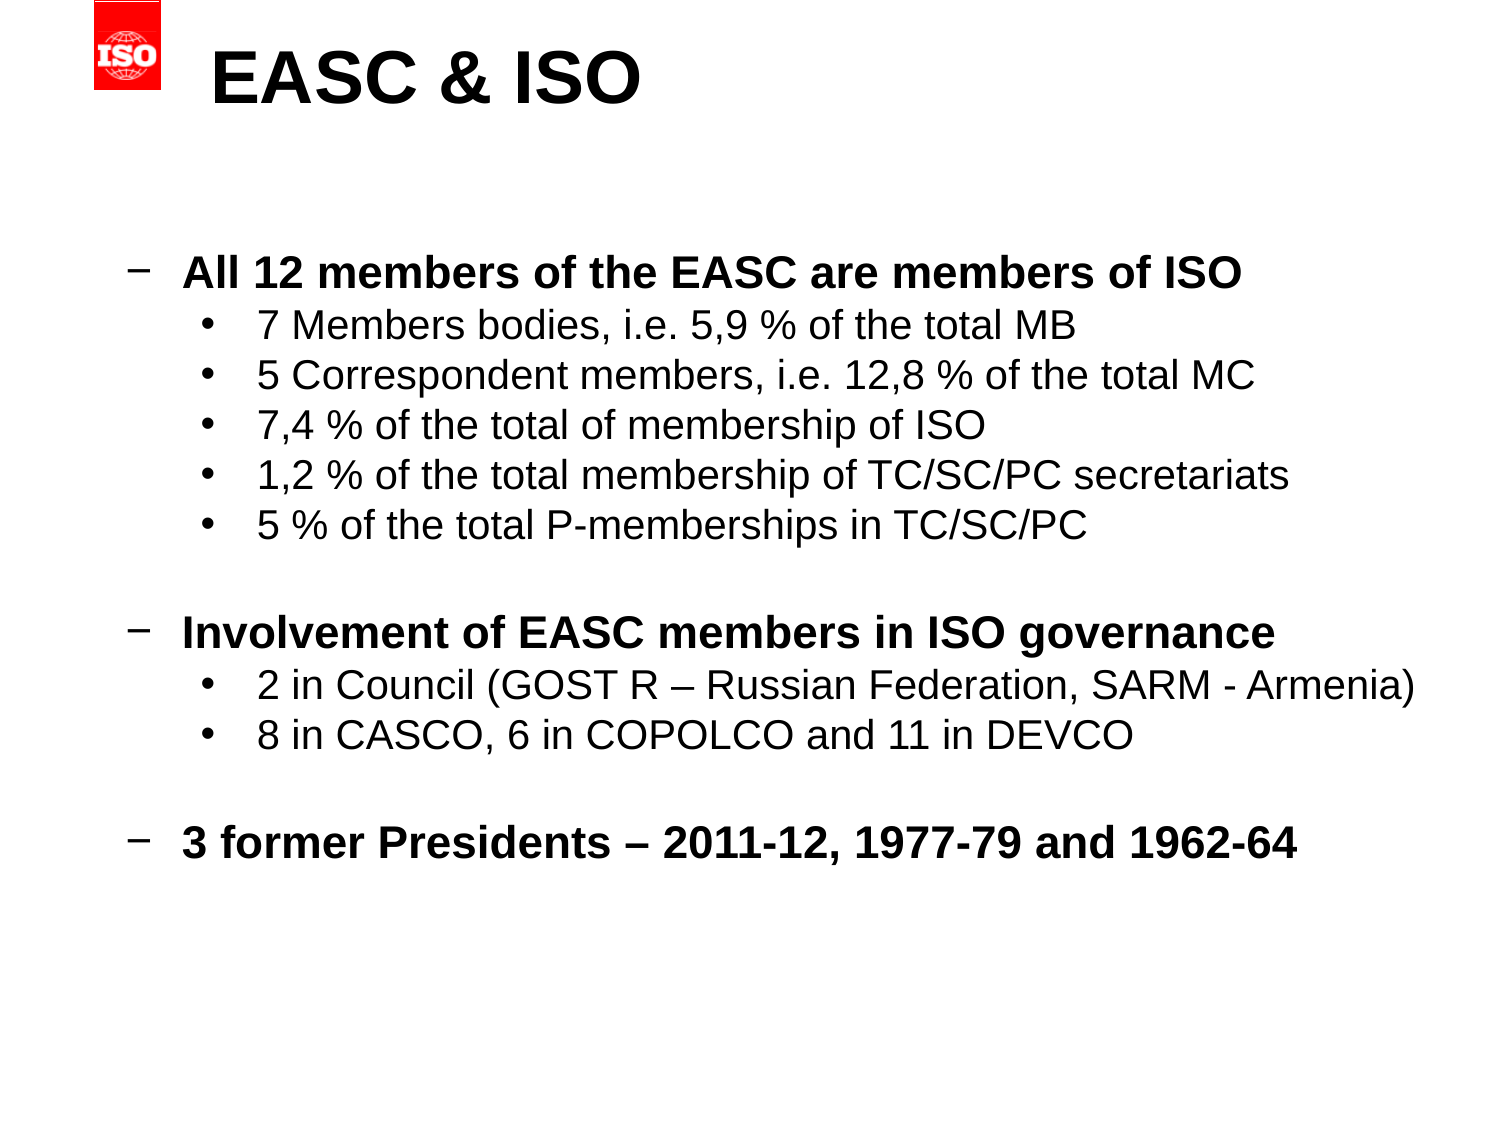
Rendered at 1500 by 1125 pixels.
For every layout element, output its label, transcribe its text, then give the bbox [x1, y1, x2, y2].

text_box All 12 members of the EASC are members of ISO 7 Members bodies, i.e. 5,9 % of the total MB 5 Correspondent members, i.e. 12,8 % of the total MC 7,4 % of the total of membership of ISO 1,2 % of the total membership of TC/SC/PC secretariats 5 % of the total P-memberships in TC/SC/PC Involvement of EASC members in ISO governance 2 in Council (GOST R – Russian Federation, SARM - Armenia) 8 in CASCO, 6 in COPOLCO and 11 in DEVCO 3 former Presidents – 2011-12, 1977-79 and 1962-64 [110, 235, 1436, 876]
title EASC & ISO [195, 14, 1191, 133]
